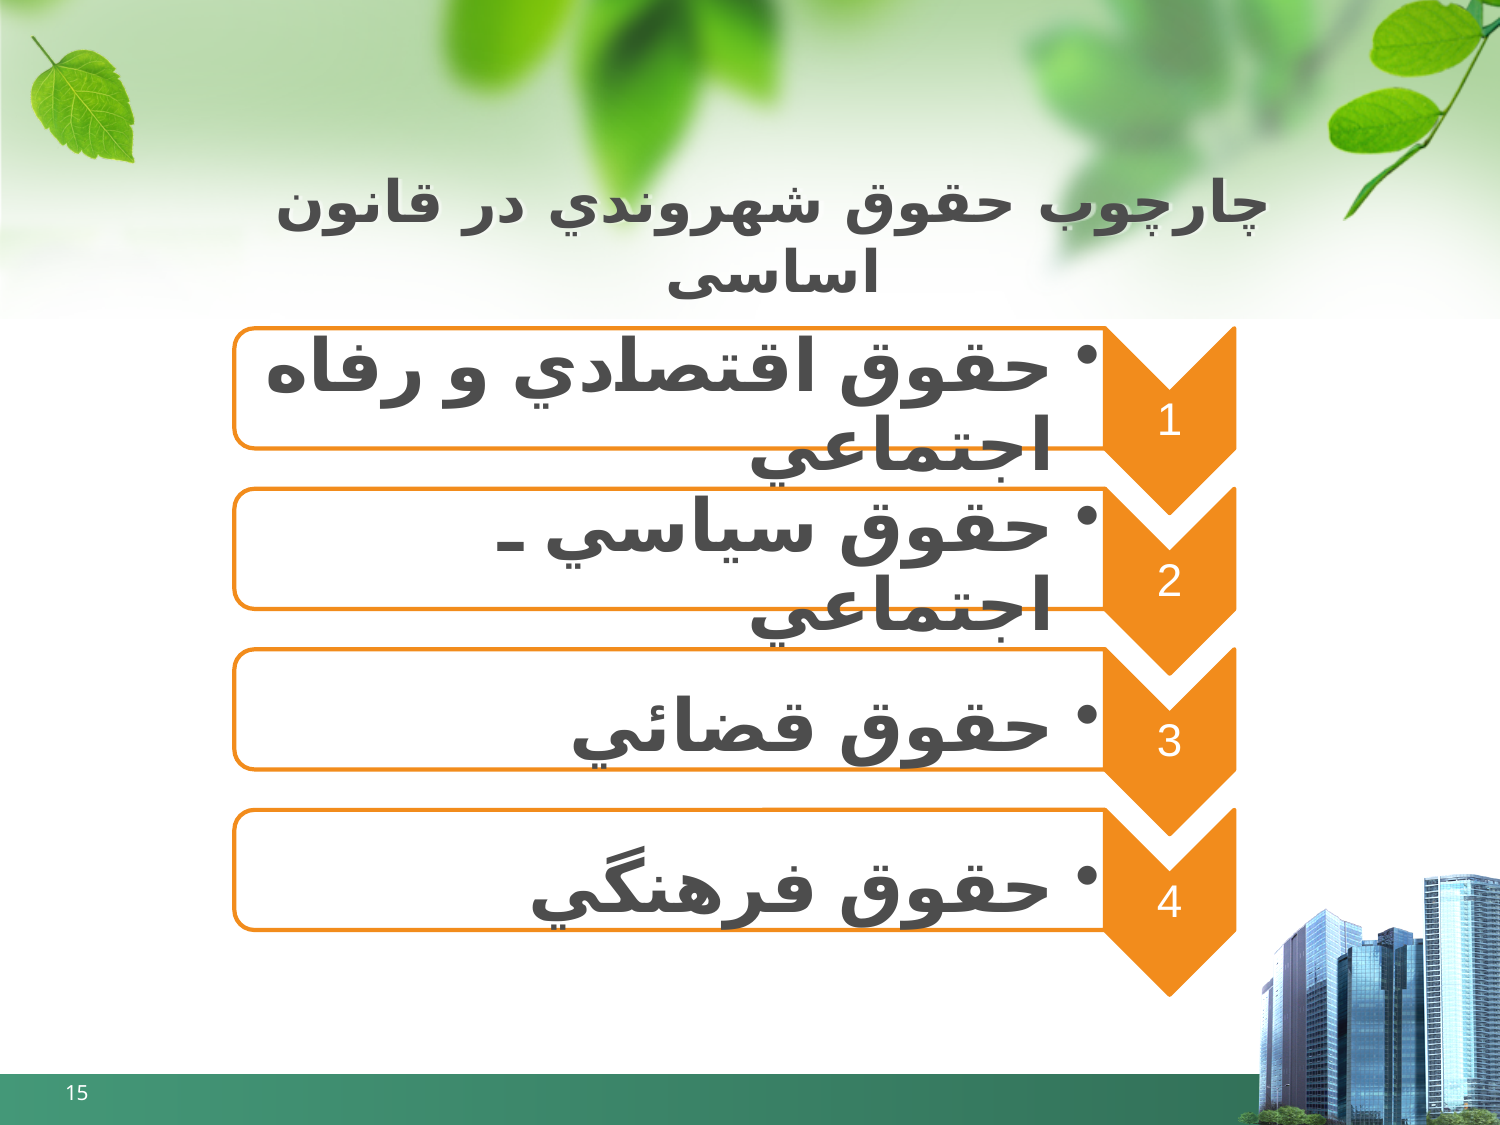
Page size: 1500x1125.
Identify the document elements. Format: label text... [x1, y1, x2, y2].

slide_number 15 [50, 1072, 138, 1113]
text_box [234, 327, 1235, 995]
title چارچوب حقوق شهروندي در قانون اساسی [152, 187, 1395, 280]
picture [0, 0, 1500, 319]
